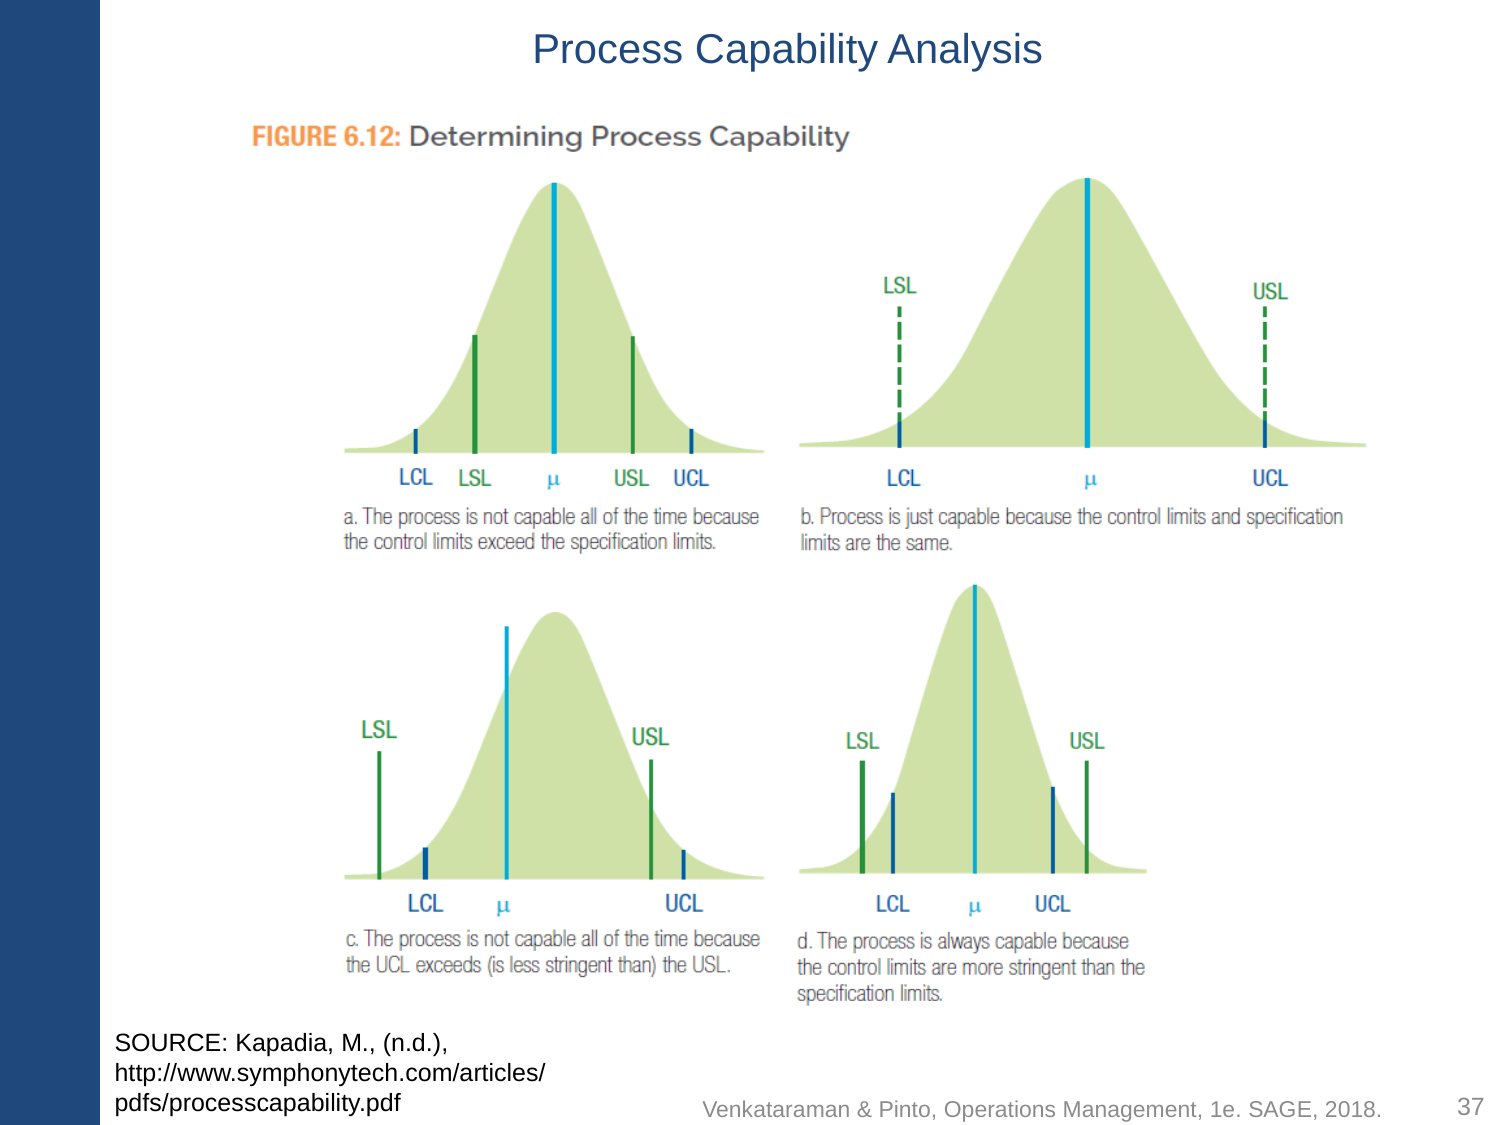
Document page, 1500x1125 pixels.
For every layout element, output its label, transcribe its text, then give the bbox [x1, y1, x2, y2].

picture [237, 102, 1388, 1021]
title Process Capability Analysis [162, 0, 1425, 97]
footer Venkataraman & Pinto, Operations Management, 1e. SAGE, 2018. [687, 1087, 1500, 1125]
text_box SOURCE: Kapadia, M., (n.d.), http://www.symphonytech.com/articles/pdfs/processcapability.pdf [99, 1018, 563, 1124]
